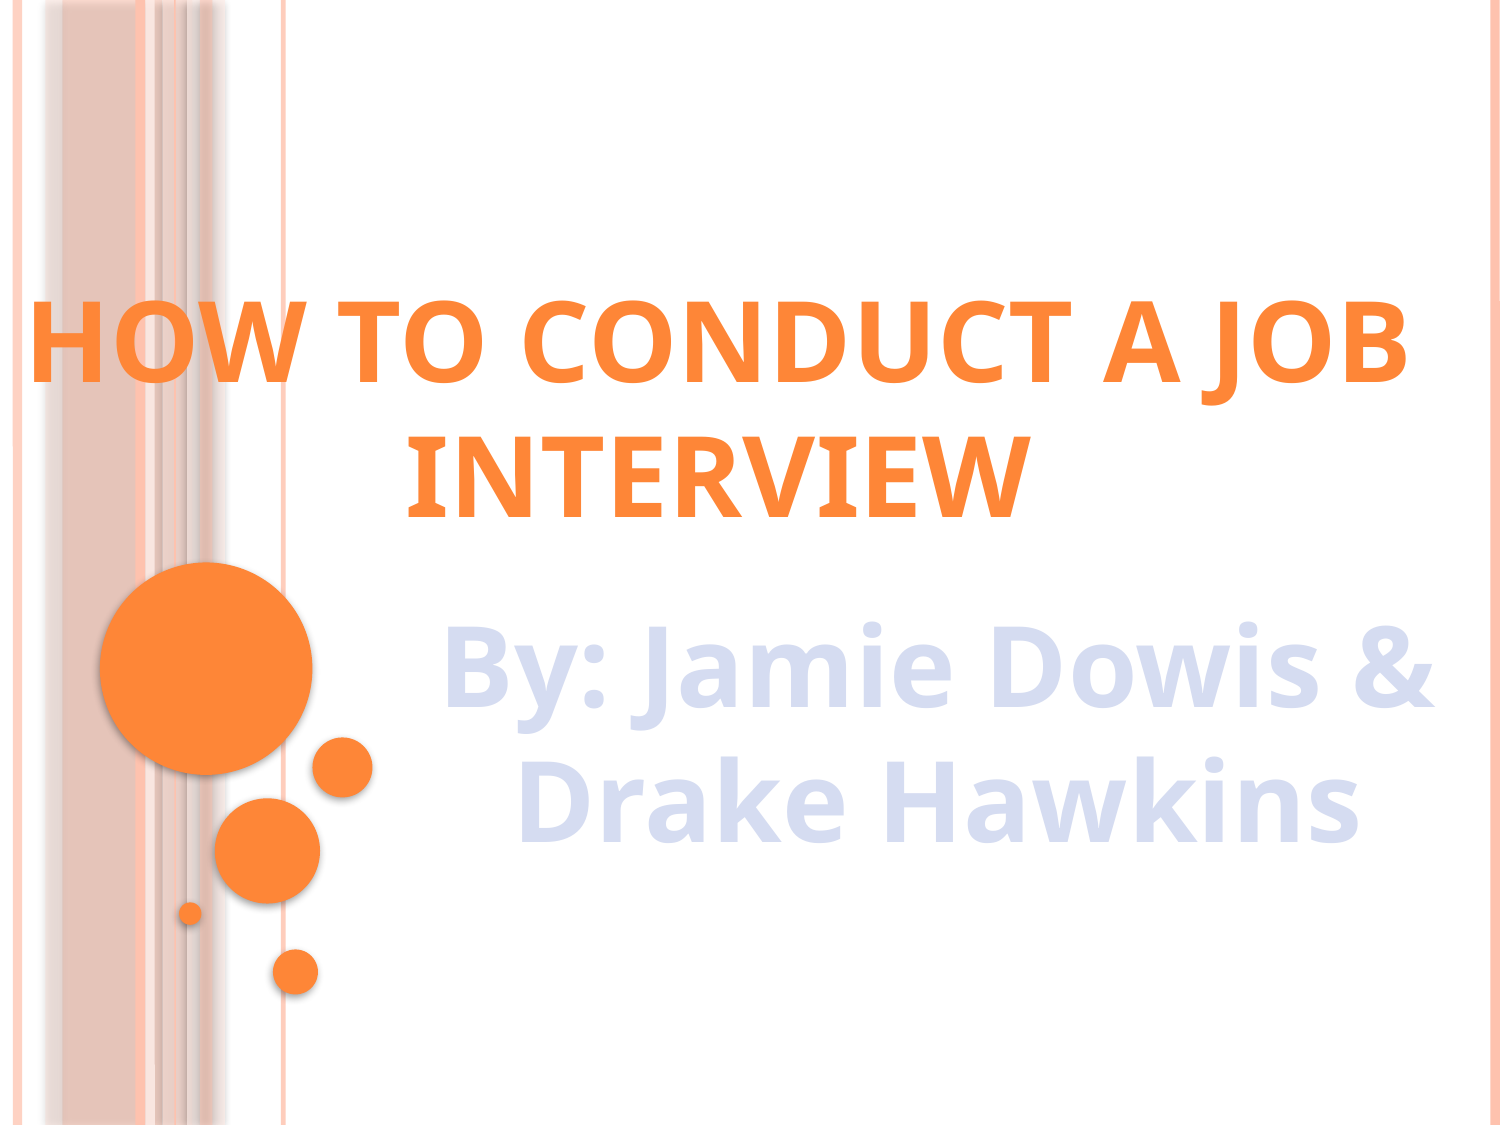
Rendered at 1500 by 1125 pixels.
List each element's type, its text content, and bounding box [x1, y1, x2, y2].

text_box By: Jamie Dowis & Drake Hawkins [374, 587, 1500, 873]
text_box How to Conduct a job interview [0, 262, 1500, 548]
